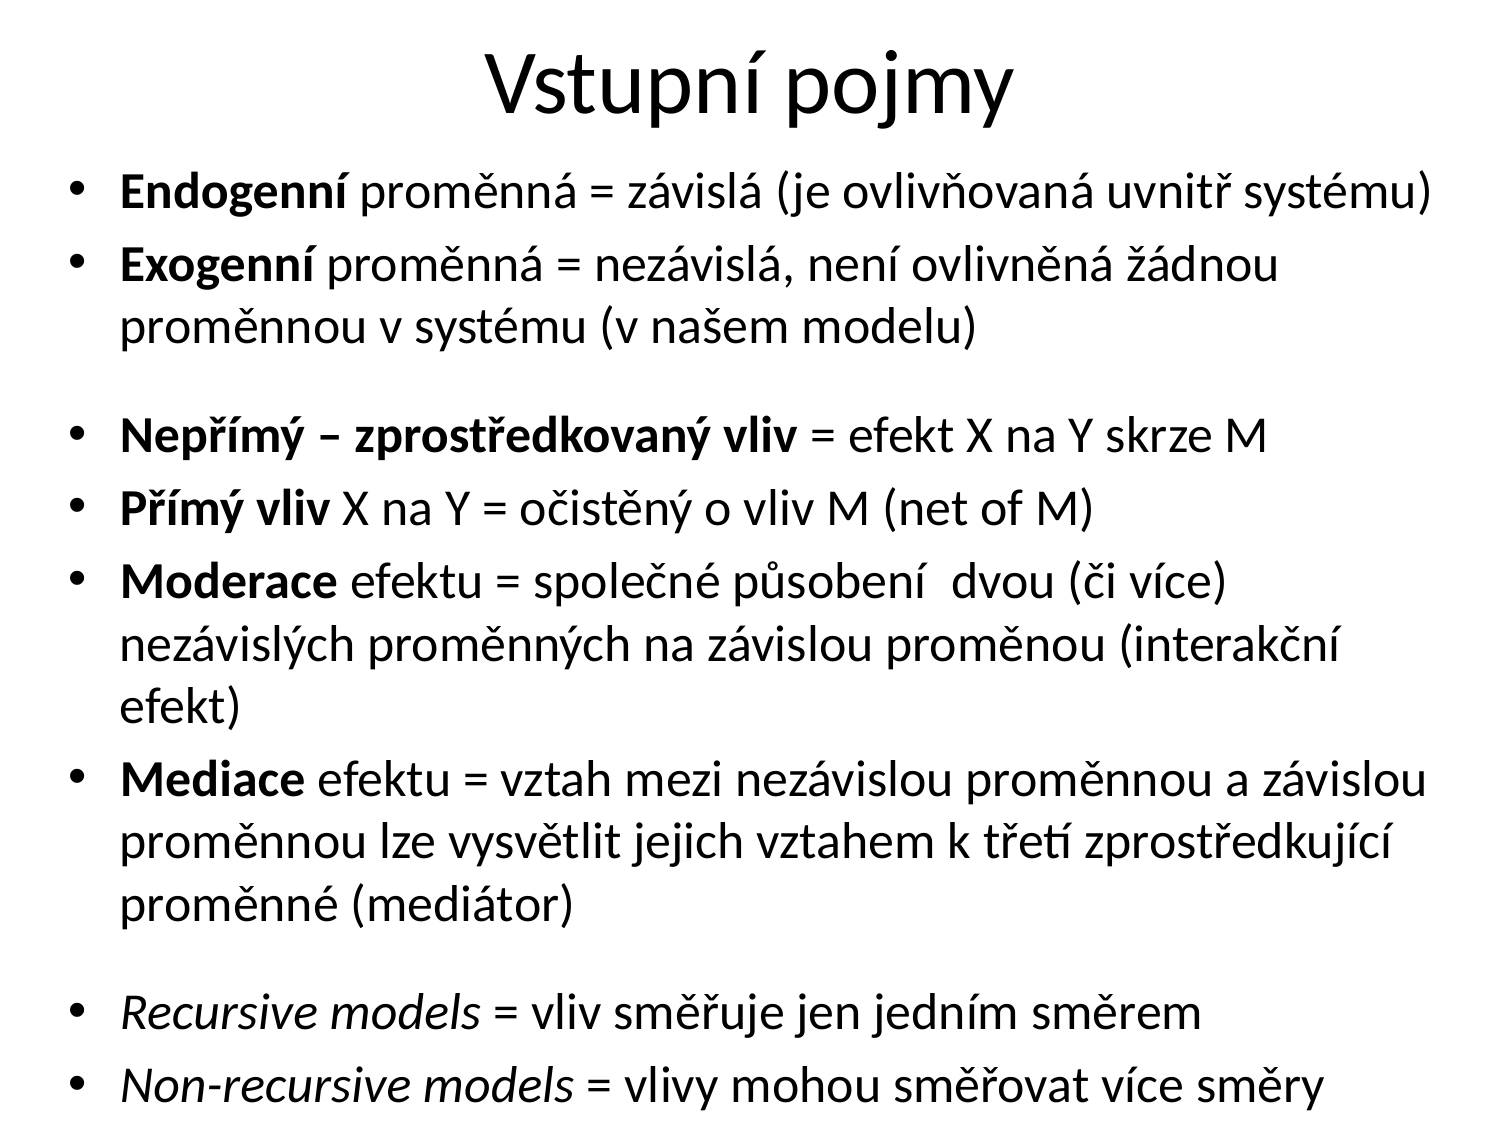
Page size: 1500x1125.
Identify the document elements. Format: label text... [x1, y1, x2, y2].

title Vstupní pojmy [75, 4, 1425, 149]
list Endogenní proměnná = závislá (je ovlivňovaná uvnitř systému) Exogenní proměnná = nezávislá, není ovlivněná žádnou proměnnou v systému (v našem modelu) Nepřímý – zprostředkovaný vliv = efekt X na Y skrze M Přímý vliv X na Y = očistěný o vliv M (net of M) Moderace efektu = společné působení dvou (či více) nezávislých proměnných na závislou proměnou (interakční efekt) Mediace efektu = vztah mezi nezávislou proměnnou a závislou proměnnou lze vysvětlit jejich vztahem k třetí zprostředkující proměnné (mediátor) Recursive models = vliv směřuje jen jedním směrem Non-recursive models = vlivy mohou směřovat více směry [53, 149, 1483, 1125]
